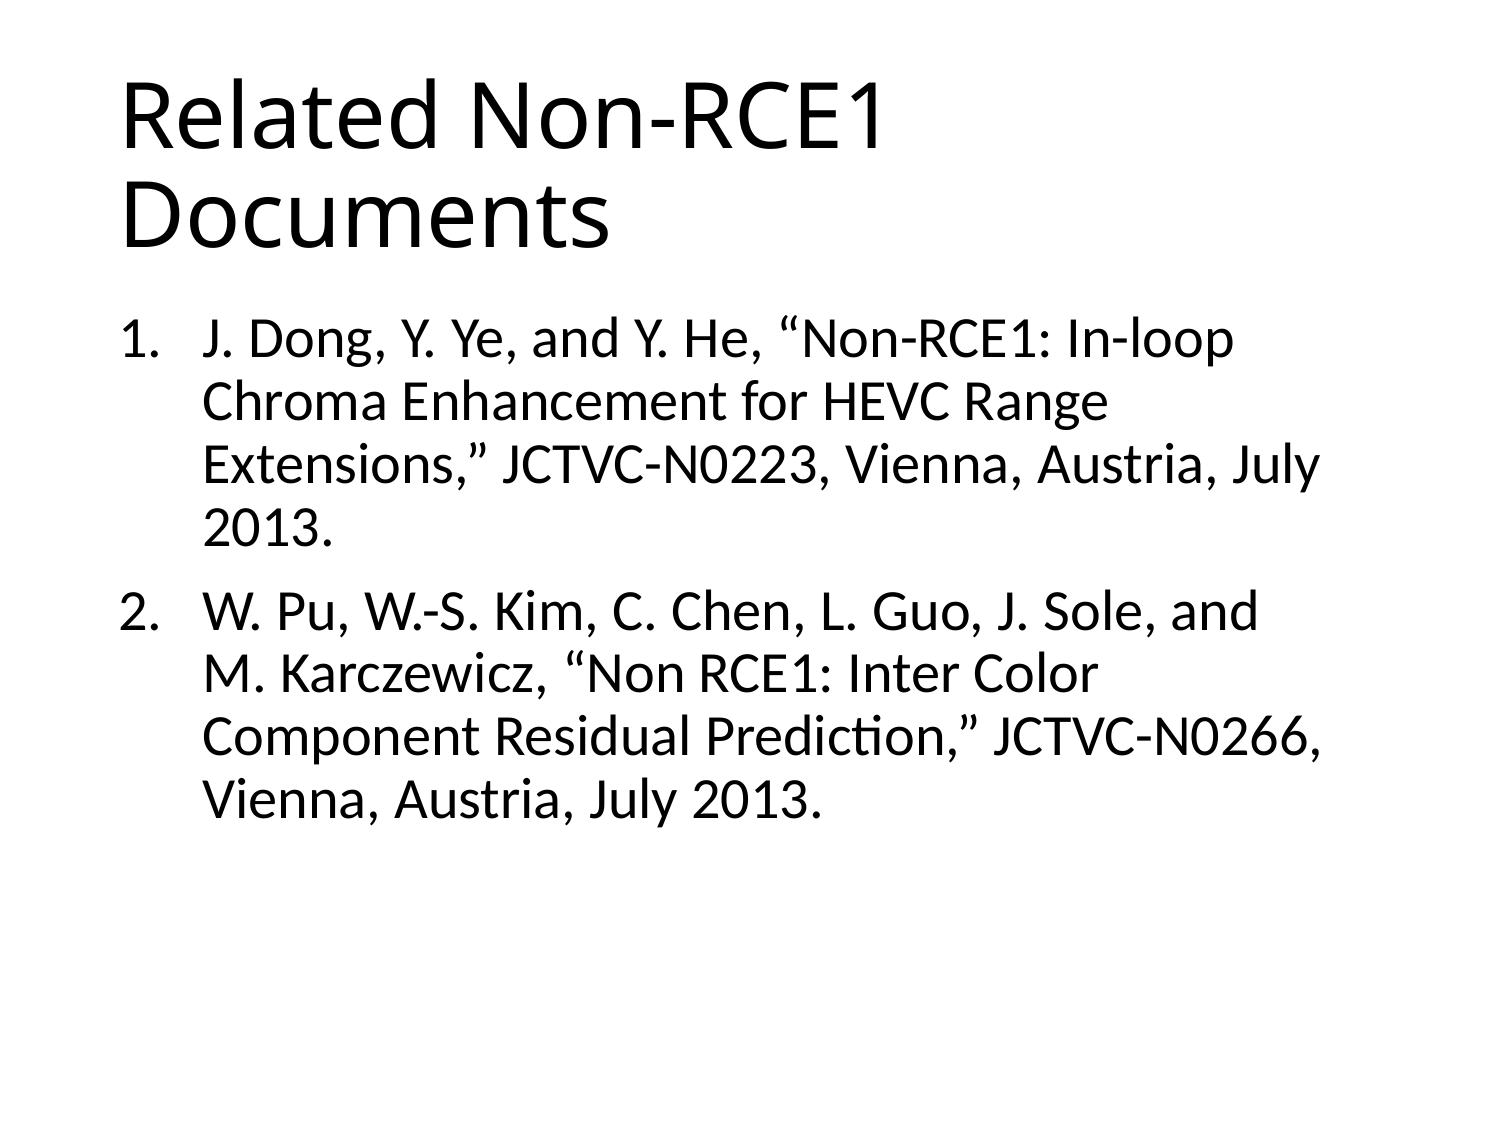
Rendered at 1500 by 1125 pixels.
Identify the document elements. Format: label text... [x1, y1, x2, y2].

title Related Non-RCE1 Documents [103, 59, 1397, 278]
list J. Dong, Y. Ye, and Y. He, “Non-RCE1: In-loop Chroma Enhancement for HEVC Range Extensions,” JCTVC-N0223, Vienna, Austria, July 2013. W. Pu, W.-S. Kim, C. Chen, L. Guo, J. Sole, and M. Karczewicz, “Non RCE1: Inter Color Component Residual Prediction,” JCTVC-N0266, Vienna, Austria, July 2013. [103, 299, 1397, 1014]
